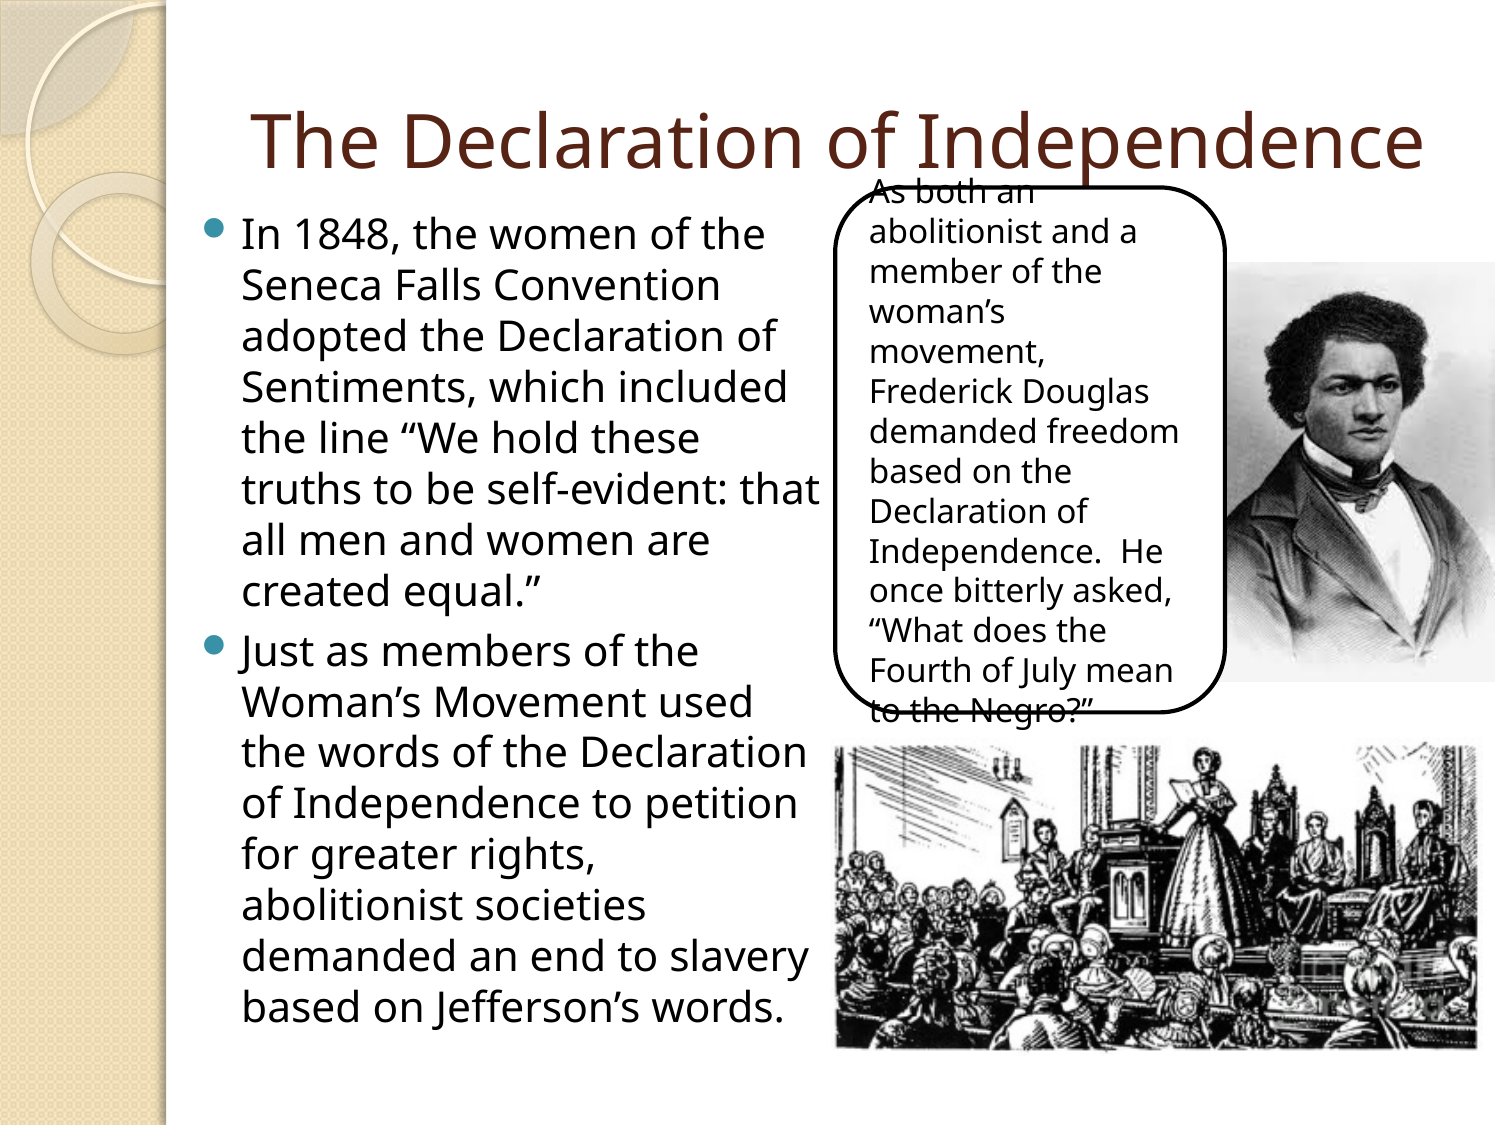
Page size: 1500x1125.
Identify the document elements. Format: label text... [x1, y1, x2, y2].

list In 1848, the women of the Seneca Falls Convention adopted the Declaration of Sentiments, which included the line “We hold these truths to be self-evident: that all men and women are created equal.” Just as members of the Woman’s Movement used the words of the Declaration of Independence to petition for greater rights, abolitionist societies demanded an end to slavery based on Jefferson’s words. [174, 200, 838, 1100]
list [830, 737, 1484, 1057]
text_box As both an abolitionist and a member of the woman’s movement, Frederick Douglas demanded freedom based on the Declaration of Independence. He once bitterly asked, “What does the Fourth of July mean to the Negro?” [833, 185, 1227, 715]
picture [1200, 262, 1495, 682]
title The Declaration of Independence [235, 45, 1466, 233]
